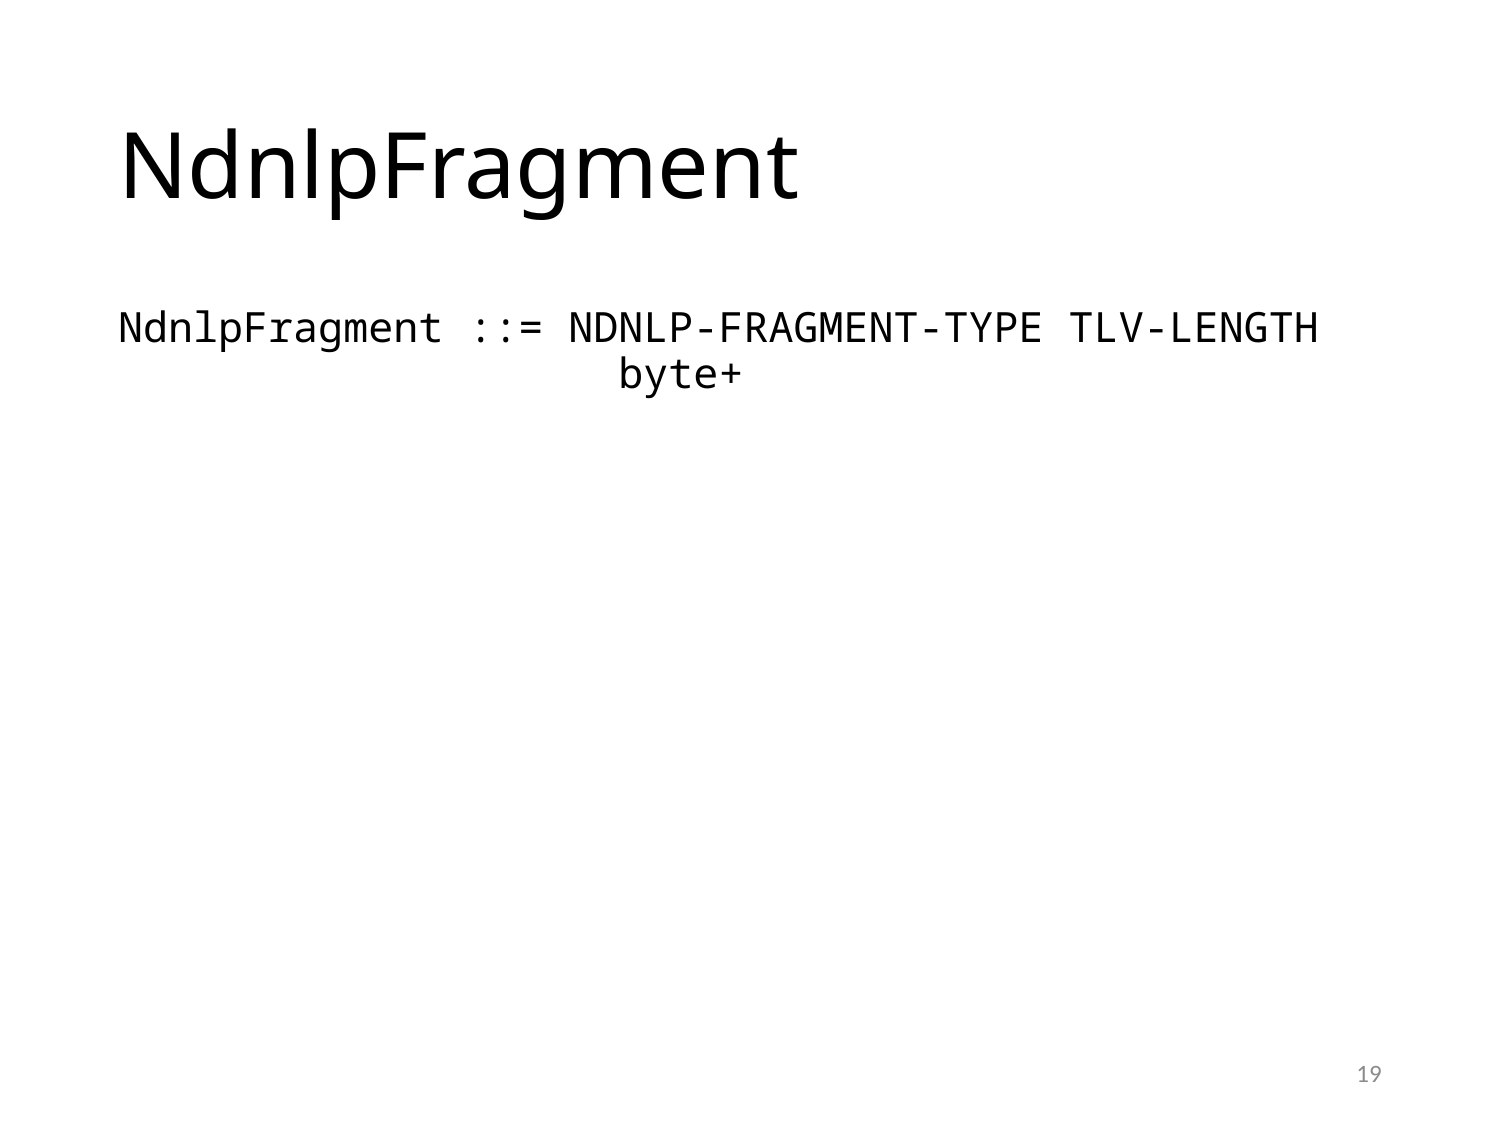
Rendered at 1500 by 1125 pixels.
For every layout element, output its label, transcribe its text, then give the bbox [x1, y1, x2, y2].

slide_number 19 [1059, 1042, 1397, 1103]
title NdnlpFragment [103, 59, 1397, 278]
list NdnlpFragment ::= NDNLP-FRAGMENT-TYPE TLV-LENGTH byte+ [103, 299, 1397, 1014]
